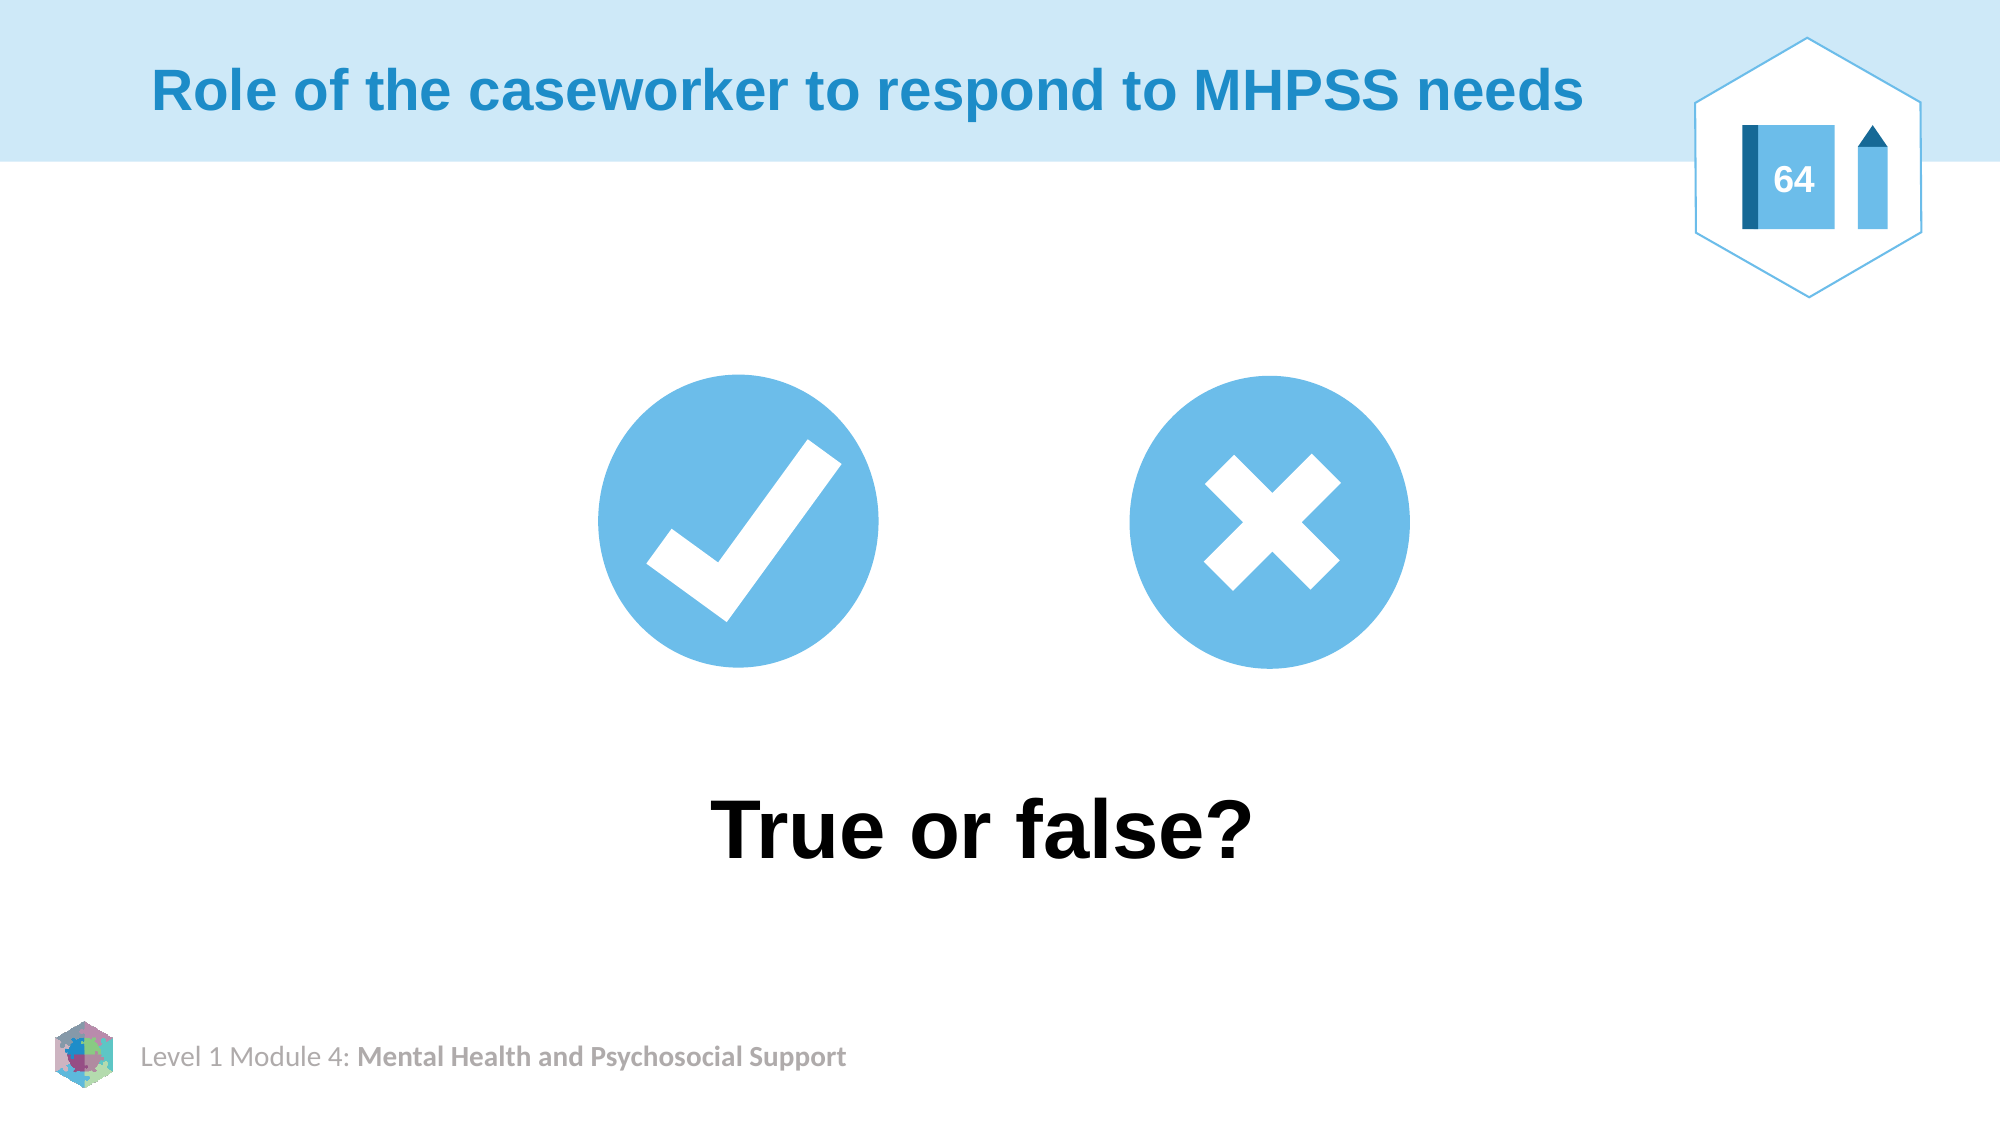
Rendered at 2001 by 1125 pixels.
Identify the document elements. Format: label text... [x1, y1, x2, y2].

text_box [1129, 375, 1410, 669]
text_box True or false? [634, 767, 1332, 883]
picture [55, 1021, 113, 1088]
title Role of the caseworker to respond to MHPSS needs [136, 19, 1863, 163]
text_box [598, 374, 879, 668]
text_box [1677, 55, 1939, 280]
